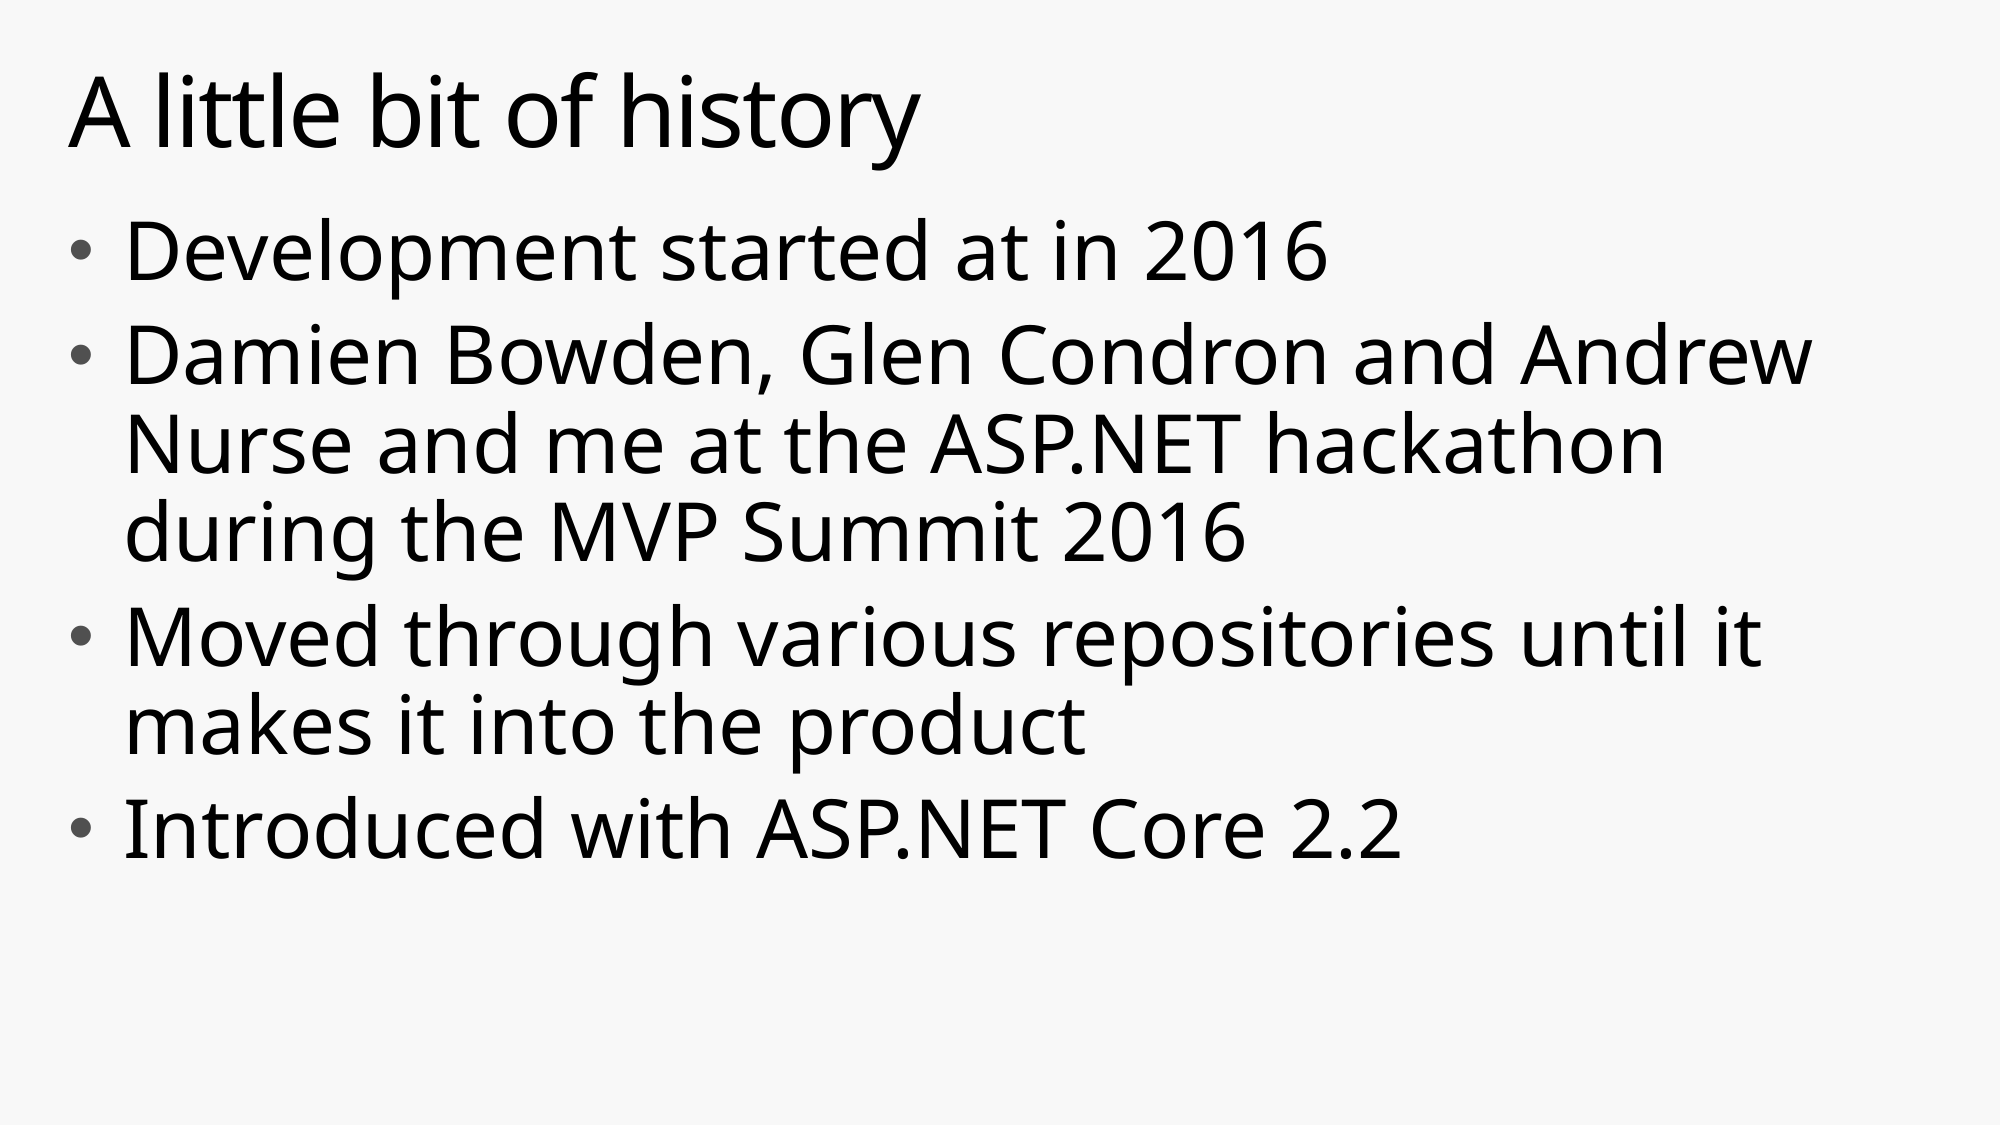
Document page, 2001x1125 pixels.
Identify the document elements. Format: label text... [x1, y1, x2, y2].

title A little bit of history [44, 47, 1957, 196]
list Development started at in 2016 Damien Bowden, Glen Condron and Andrew Nurse and me at the ASP.NET hackathon during the MVP Summit 2016 Moved through various repositories until it makes it into the product Introduced with ASP.NET Core 2.2 [44, 196, 1956, 909]
